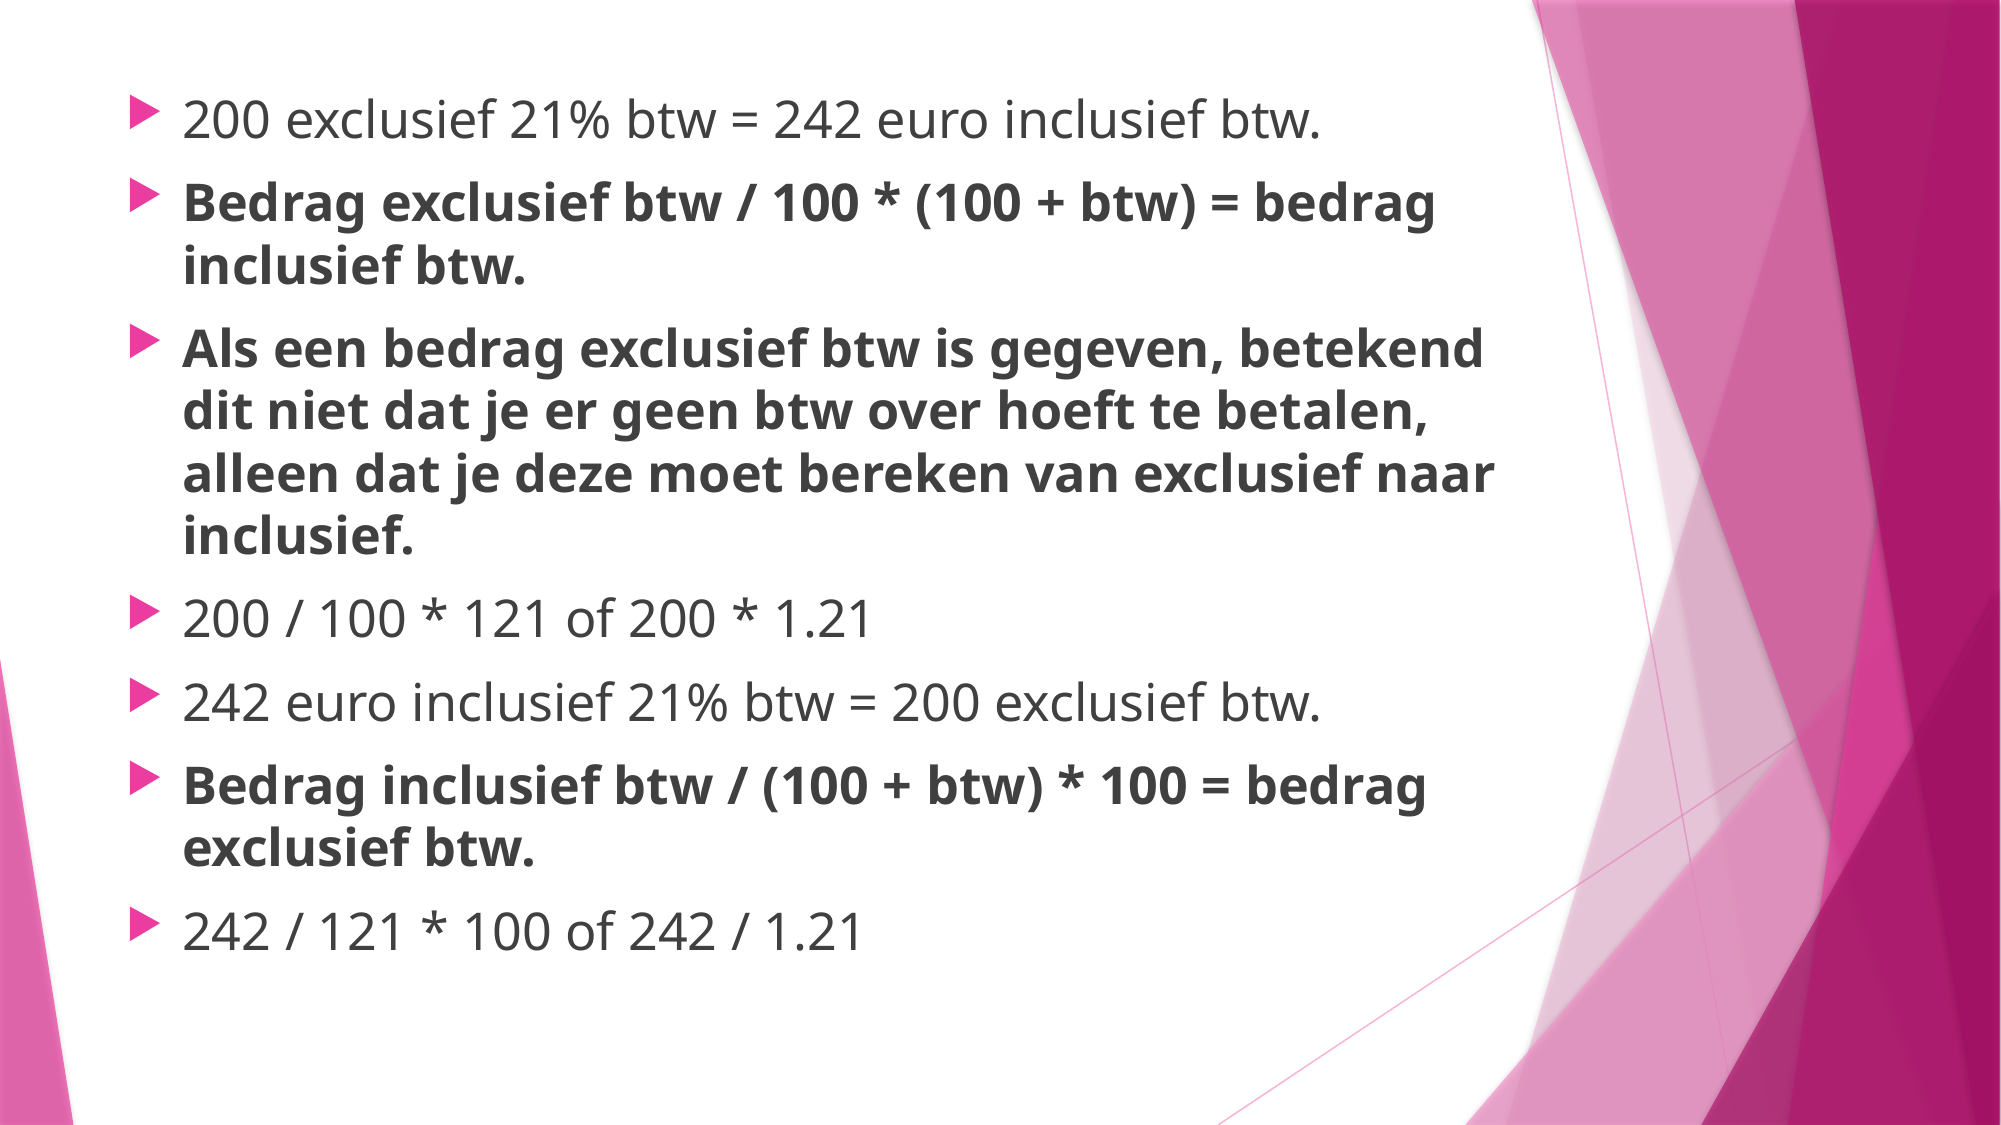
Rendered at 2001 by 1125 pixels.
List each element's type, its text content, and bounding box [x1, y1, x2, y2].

list 200 exclusief 21% btw = 242 euro inclusief btw. Bedrag exclusief btw / 100 * (100 + btw) = bedrag inclusief btw. Als een bedrag exclusief btw is gegeven, betekend dit niet dat je er geen btw over hoeft te betalen, alleen dat je deze moet bereken van exclusief naar inclusief. 200 / 100 * 121 of 200 * 1.21 242 euro inclusief 21% btw = 200 exclusief btw. Bedrag inclusief btw / (100 + btw) * 100 = bedrag exclusief btw. 242 / 121 * 100 of 242 / 1.21 [111, 78, 1522, 1125]
